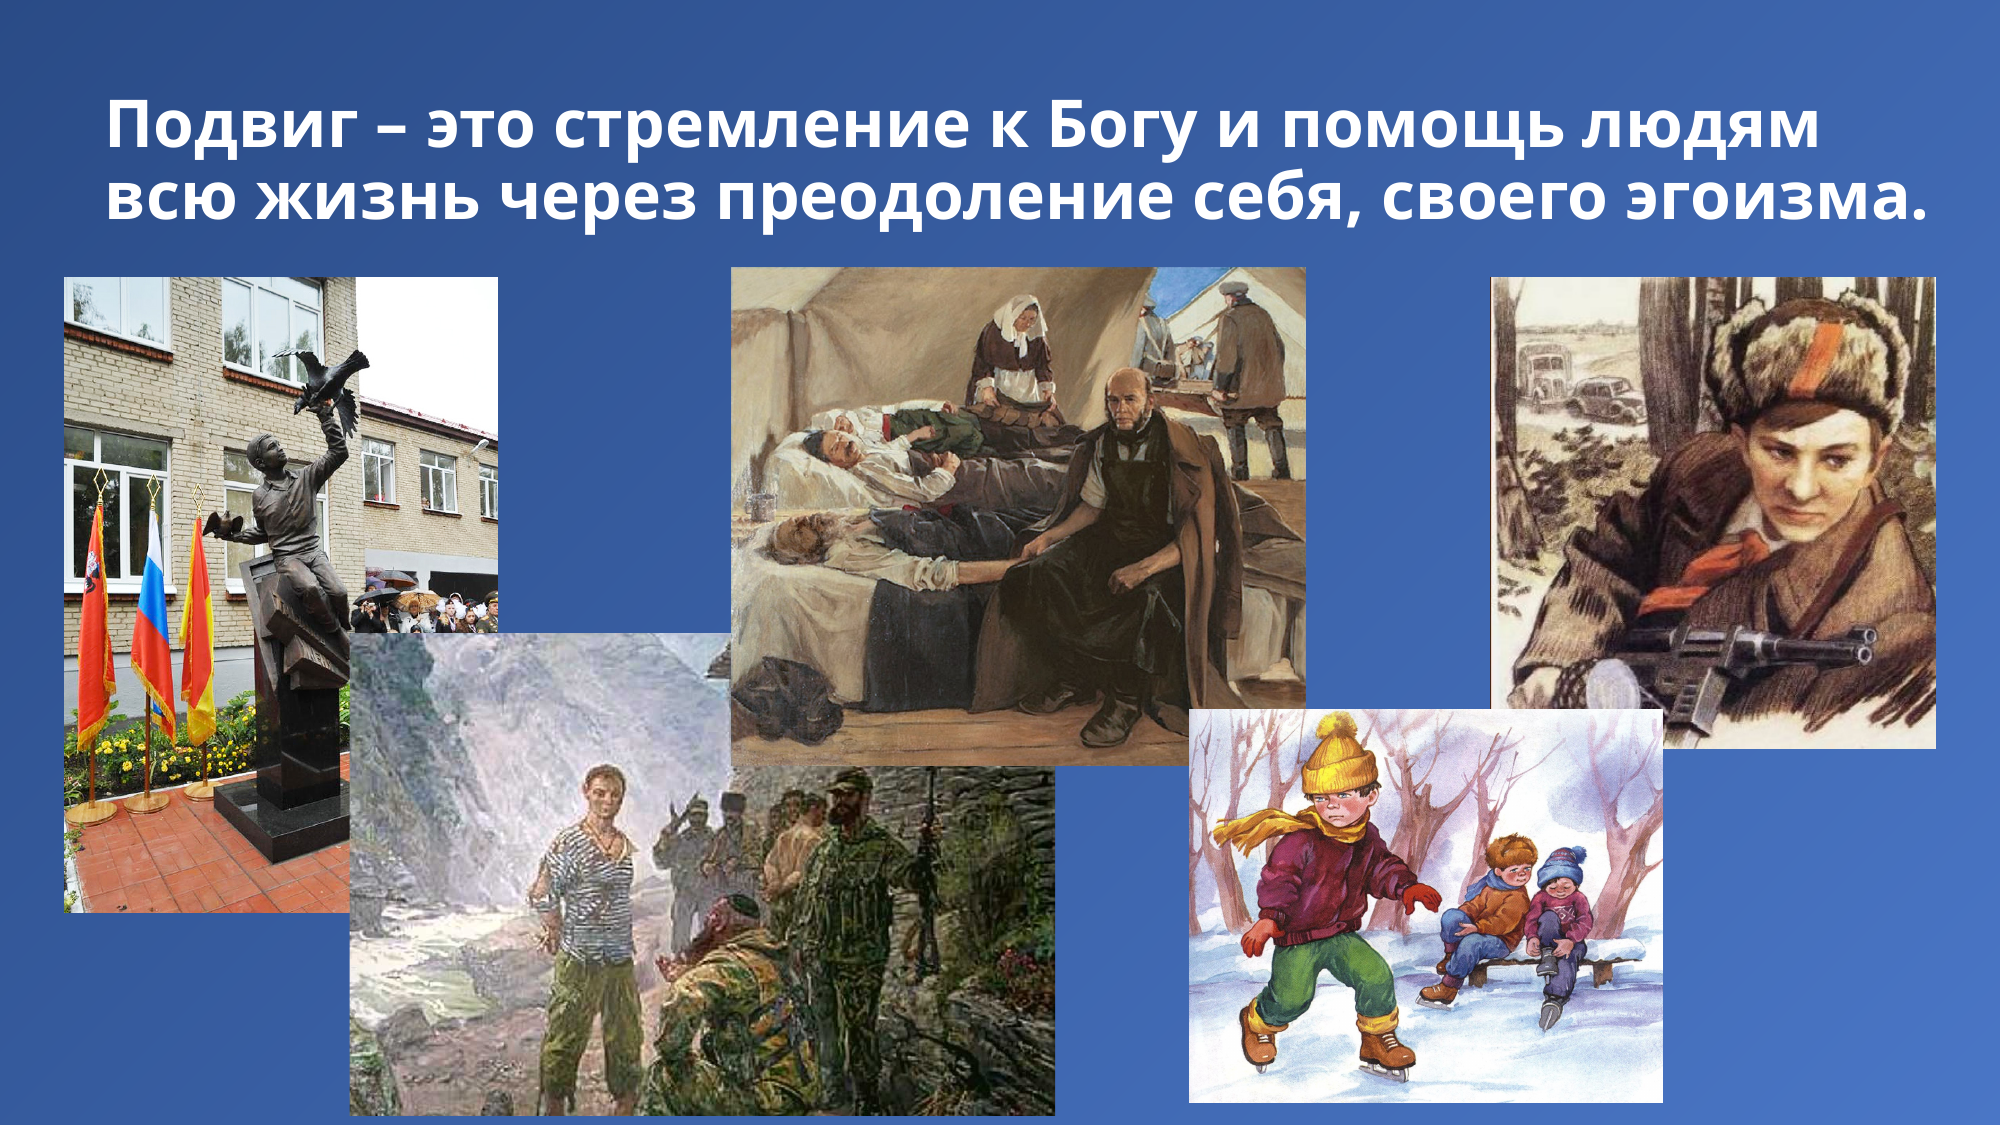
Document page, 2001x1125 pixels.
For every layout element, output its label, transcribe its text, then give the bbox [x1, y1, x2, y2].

picture [64, 267, 1936, 1116]
title Подвиг – это стремление к Богу и помощь людям всю жизнь через преодоление себя, своего эгоизма. [89, 47, 1965, 277]
